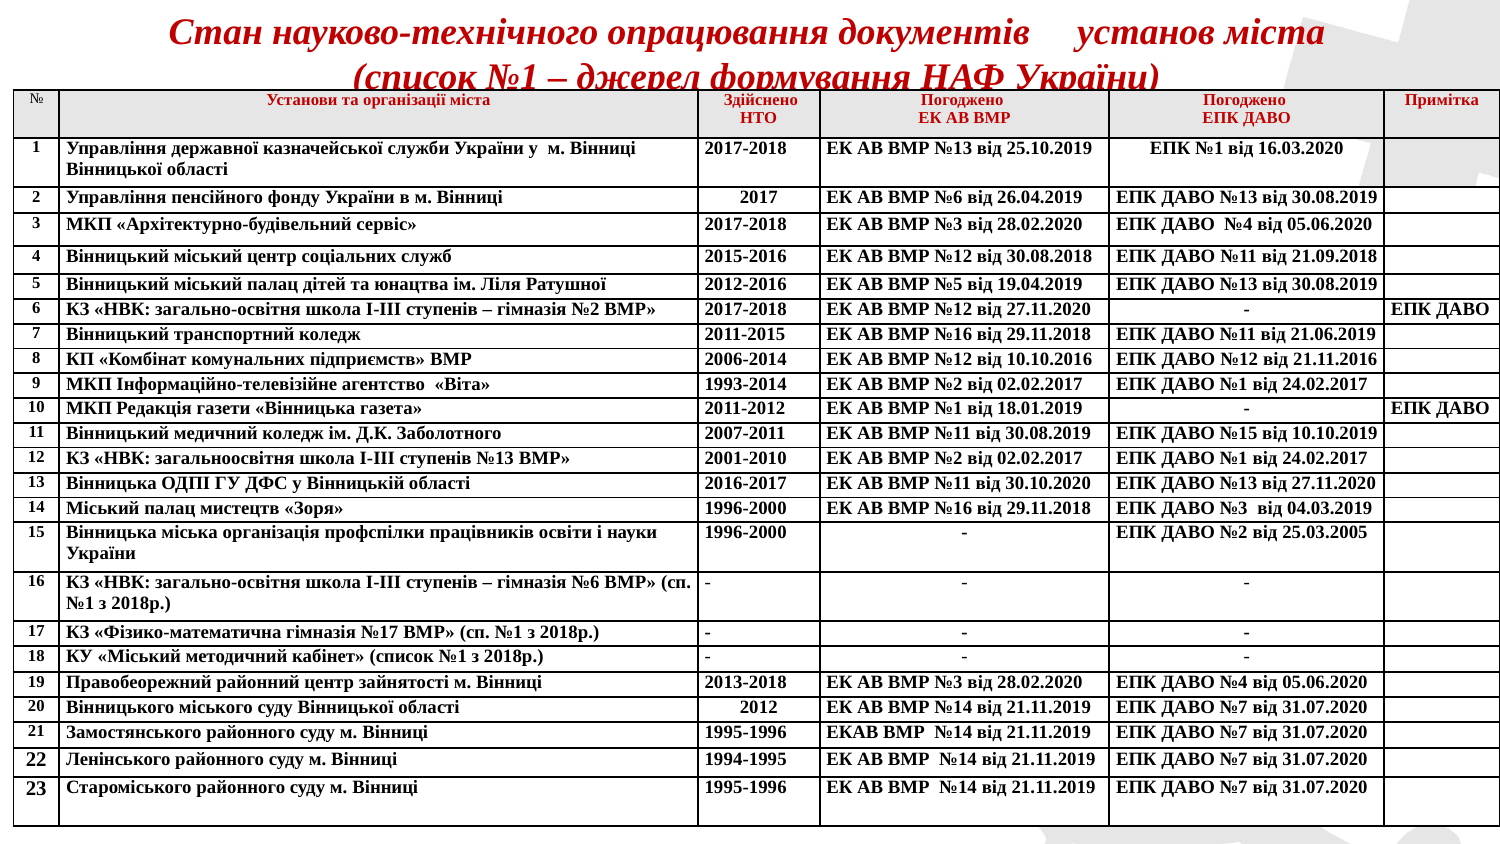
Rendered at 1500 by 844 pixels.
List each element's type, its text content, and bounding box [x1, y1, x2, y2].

table_cell 1 [14, 139, 58, 186]
table_cell ЕК АВ ВМР №2 від 02.02.2017 [821, 448, 1108, 472]
table_cell ЕПК ДАВО №1 від 24.02.2017 [1110, 374, 1383, 397]
table_cell Правобеорежний районний центр зайнятості м. Вінниці [60, 673, 697, 696]
table_cell 2017-2018 [699, 214, 819, 245]
table_cell Управління пенсійного фонду України в м. Вінниці [60, 188, 697, 212]
table_cell ЕК АВ ВМР №3 від 28.02.2020 [821, 673, 1108, 696]
table_cell ЕПК ДАВО №7 від 31.07.2020 [1110, 778, 1383, 825]
table_cell - [821, 647, 1108, 671]
table_cell КУ «Міський методичний кабінет» (список №1 з 2018р.) [60, 647, 697, 671]
table_cell 2017 [699, 188, 819, 212]
table_cell ЕК АВ ВМР №14 від 21.11.2019 [821, 698, 1108, 721]
table_cell [1385, 349, 1499, 372]
table_cell ЕПК ДАВО №11 від 21.06.2019 [1110, 325, 1383, 348]
table_cell - [699, 647, 819, 671]
table_cell МКП Редакція газети «Вінницька газета» [60, 399, 697, 422]
table_cell [1385, 448, 1499, 472]
table_cell ЕПК ДАВО №12 від 21.11.2016 [1110, 349, 1383, 372]
table_cell Міський палац мистецтв «Зоря» [60, 498, 697, 521]
table_cell Вінницька міська організація профспілки працівників освіти і науки України [60, 523, 697, 571]
table_cell [1385, 523, 1499, 571]
table_cell 19 [14, 673, 58, 696]
table_cell 23 [14, 778, 58, 825]
table_cell 17 [14, 622, 58, 645]
table_cell ЕПК ДАВО №1 від 24.02.2017 [1110, 448, 1383, 472]
table_cell ЕК АВ ВМР №13 від 25.10.2019 [821, 139, 1108, 186]
table_cell 16 [14, 573, 58, 620]
table_cell КЗ «НВК: загально-освітня школа І-ІІІ ступенів – гімназія №2 ВМР» [60, 300, 697, 323]
table_cell ЕПК ДАВО №13 від 30.08.2019 [1110, 275, 1383, 298]
table_cell 2001-2010 [699, 448, 819, 472]
table_cell ЕПК ДАВО №3 від 04.03.2019 [1110, 498, 1383, 521]
table_cell 2013-2018 [699, 673, 819, 696]
table_cell ЕК АВ ВМР №1 від 18.01.2019 [821, 399, 1108, 422]
table_cell 2011-2015 [699, 325, 819, 348]
table_cell [1385, 778, 1499, 825]
table_cell МКП Інформаційно-телевізійне агентство «Віта» [60, 374, 697, 397]
table_cell КЗ «НВК: загально-освітня школа І-ІІІ ступенів – гімназія №6 ВМР» (сп. №1 з 2018р.) [60, 573, 697, 620]
table_cell - [1110, 647, 1383, 671]
table_cell [1385, 424, 1499, 447]
table_cell ЕПК №1 від 16.03.2020 [1110, 139, 1383, 186]
table_cell 2006-2014 [699, 349, 819, 372]
table_cell ЕК АВ ВМР №2 від 02.02.2017 [821, 374, 1108, 397]
picture [0, 0, 1500, 844]
table_cell Вінницький міський палац дітей та юнацтва ім. Ліля Ратушної [60, 275, 697, 298]
table_cell - [821, 573, 1108, 620]
table_cell [1385, 647, 1499, 671]
table_cell 10 [14, 399, 58, 422]
table_cell ЕПК ДАВО №4 від 05.06.2020 [1110, 214, 1383, 245]
table_cell - [1110, 622, 1383, 645]
table_cell ЕК АВ ВМР №16 від 29.11.2018 [821, 325, 1108, 348]
table_cell 8 [14, 349, 58, 372]
table_cell ЕК АВ ВМР №14 від 21.11.2019 [821, 778, 1108, 825]
table_cell 5 [14, 275, 58, 298]
table_cell МКП «Архітектурно-будівельний сервіс» [60, 214, 697, 245]
table_cell 7 [14, 325, 58, 348]
table_header Здійснено НТО [699, 91, 819, 137]
table_cell 1996-2000 [699, 523, 819, 571]
table_cell ЕПК ДАВО №4 від 05.06.2020 [1110, 673, 1383, 696]
table_cell 21 [14, 723, 58, 747]
table_cell ЕПК ДАВО №13 від 27.11.2020 [1110, 474, 1383, 497]
table_cell 11 [14, 424, 58, 447]
table_cell 2 [14, 188, 58, 212]
table_header Погоджено ЕК АВ ВМР [821, 91, 1108, 137]
table_cell - [821, 523, 1108, 571]
table_cell [1385, 139, 1499, 186]
table_cell [1385, 374, 1499, 397]
table_cell 2016-2017 [699, 474, 819, 497]
table_cell 2007-2011 [699, 424, 819, 447]
table_cell 2012 [699, 698, 819, 721]
table_cell 1995-1996 [699, 778, 819, 825]
table_cell Ленінського районного суду м. Вінниці [60, 749, 697, 776]
table_cell ЕПК ДАВО №7 від 31.07.2020 [1110, 723, 1383, 747]
table_cell Управління державної казначейської служби України у м. Вінниці Вінницької області [60, 139, 697, 186]
table_cell КЗ «НВК: загальноосвітня школа І-ІІІ ступенів №13 ВМР» [60, 448, 697, 472]
table_cell 3 [14, 214, 58, 245]
table_header Примітка [1385, 91, 1499, 137]
table_cell [1385, 723, 1499, 747]
table_cell - [1110, 573, 1383, 620]
table_cell 9 [14, 374, 58, 397]
table_cell ЕПК ДАВО [1385, 300, 1499, 323]
table_cell ЕК АВ ВМР №6 від 26.04.2019 [821, 188, 1108, 212]
table_cell - [699, 622, 819, 645]
table_cell ЕПК ДАВО №7 від 31.07.2020 [1110, 698, 1383, 721]
table_cell ЕК АВ ВМР №3 від 28.02.2020 [821, 214, 1108, 245]
table_cell Замостянського районного суду м. Вінниці [60, 723, 697, 747]
table_cell ЕПК ДАВО [1385, 399, 1499, 422]
table_cell 20 [14, 698, 58, 721]
table_cell 15 [14, 523, 58, 571]
table_cell КЗ «Фізико-математична гімназія №17 ВМР» (сп. №1 з 2018р.) [60, 622, 697, 645]
table_cell [1385, 474, 1499, 497]
table_cell [1385, 749, 1499, 776]
table_cell 1995-1996 [699, 723, 819, 747]
table_cell 2011-2012 [699, 399, 819, 422]
table_cell Вінницька ОДПІ ГУ ДФС у Вінницькій області [60, 474, 697, 497]
table_cell 1996-2000 [699, 498, 819, 521]
table_cell ЕПК ДАВО №11 від 21.09.2018 [1110, 247, 1383, 273]
table_cell ЕПК ДАВО №15 від 10.10.2019 [1110, 424, 1383, 447]
table_cell КП «Комбінат комунальних підприємств» ВМР [60, 349, 697, 372]
text_box Стан науково-технічного опрацювання документів установ міста (список №1 – джерел формування НАФ України) [13, 0, 1500, 89]
table_cell [1385, 498, 1499, 521]
table_cell ЕК АВ ВМР №12 від 10.10.2016 [821, 349, 1108, 372]
table_header № [14, 91, 58, 137]
table_cell Вінницький медичний коледж ім. Д.К. Заболотного [60, 424, 697, 447]
table_cell ЕК АВ ВМР №12 від 27.11.2020 [821, 300, 1108, 323]
table_cell [1385, 275, 1499, 298]
table_cell 22 [14, 749, 58, 776]
table_cell 6 [14, 300, 58, 323]
table_cell 14 [14, 498, 58, 521]
table_cell 2012-2016 [699, 275, 819, 298]
table_cell ЕК АВ ВМР №16 від 29.11.2018 [821, 498, 1108, 521]
table_cell Вінницький транспортний коледж [60, 325, 697, 348]
table_cell ЕПК ДАВО №7 від 31.07.2020 [1110, 749, 1383, 776]
table_cell ЕПК ДАВО №2 від 25.03.2005 [1110, 523, 1383, 571]
table_cell - [821, 622, 1108, 645]
table_cell 2015-2016 [699, 247, 819, 273]
table_cell [1385, 247, 1499, 273]
table_cell ЕК АВ ВМР №12 від 30.08.2018 [821, 247, 1108, 273]
table_cell ЕПК ДАВО №13 від 30.08.2019 [1110, 188, 1383, 212]
table_cell ЕК АВ ВМР №11 від 30.10.2020 [821, 474, 1108, 497]
table_cell - [1110, 300, 1383, 323]
table_cell 1994-1995 [699, 749, 819, 776]
table_cell [1385, 188, 1499, 212]
table_cell 12 [14, 448, 58, 472]
table_cell ЕК АВ ВМР №11 від 30.08.2019 [821, 424, 1108, 447]
table_cell [1385, 214, 1499, 245]
table_header Погоджено ЕПК ДАВО [1110, 91, 1383, 137]
table_cell 1993-2014 [699, 374, 819, 397]
table_cell [1385, 573, 1499, 620]
table_cell ЕК АВ ВМР №14 від 21.11.2019 [821, 749, 1108, 776]
table_cell 18 [14, 647, 58, 671]
table_cell [1385, 698, 1499, 721]
table_cell - [1110, 399, 1383, 422]
table_header Установи та організації міста [60, 91, 697, 137]
table_cell 2017-2018 [699, 139, 819, 186]
table_cell ЕКАВ ВМР №14 від 21.11.2019 [821, 723, 1108, 747]
table_cell [1385, 673, 1499, 696]
table_cell [1385, 622, 1499, 645]
table_cell ЕК АВ ВМР №5 від 19.04.2019 [821, 275, 1108, 298]
table_cell 13 [14, 474, 58, 497]
table_cell [1385, 325, 1499, 348]
table_cell - [699, 573, 819, 620]
table_cell Вінницький міський центр соціальних служб [60, 247, 697, 273]
table_cell 4 [14, 247, 58, 273]
table_cell Староміського районного суду м. Вінниці [60, 778, 697, 825]
table_cell 2017-2018 [699, 300, 819, 323]
table_cell Вінницького міського суду Вінницької області [60, 698, 697, 721]
